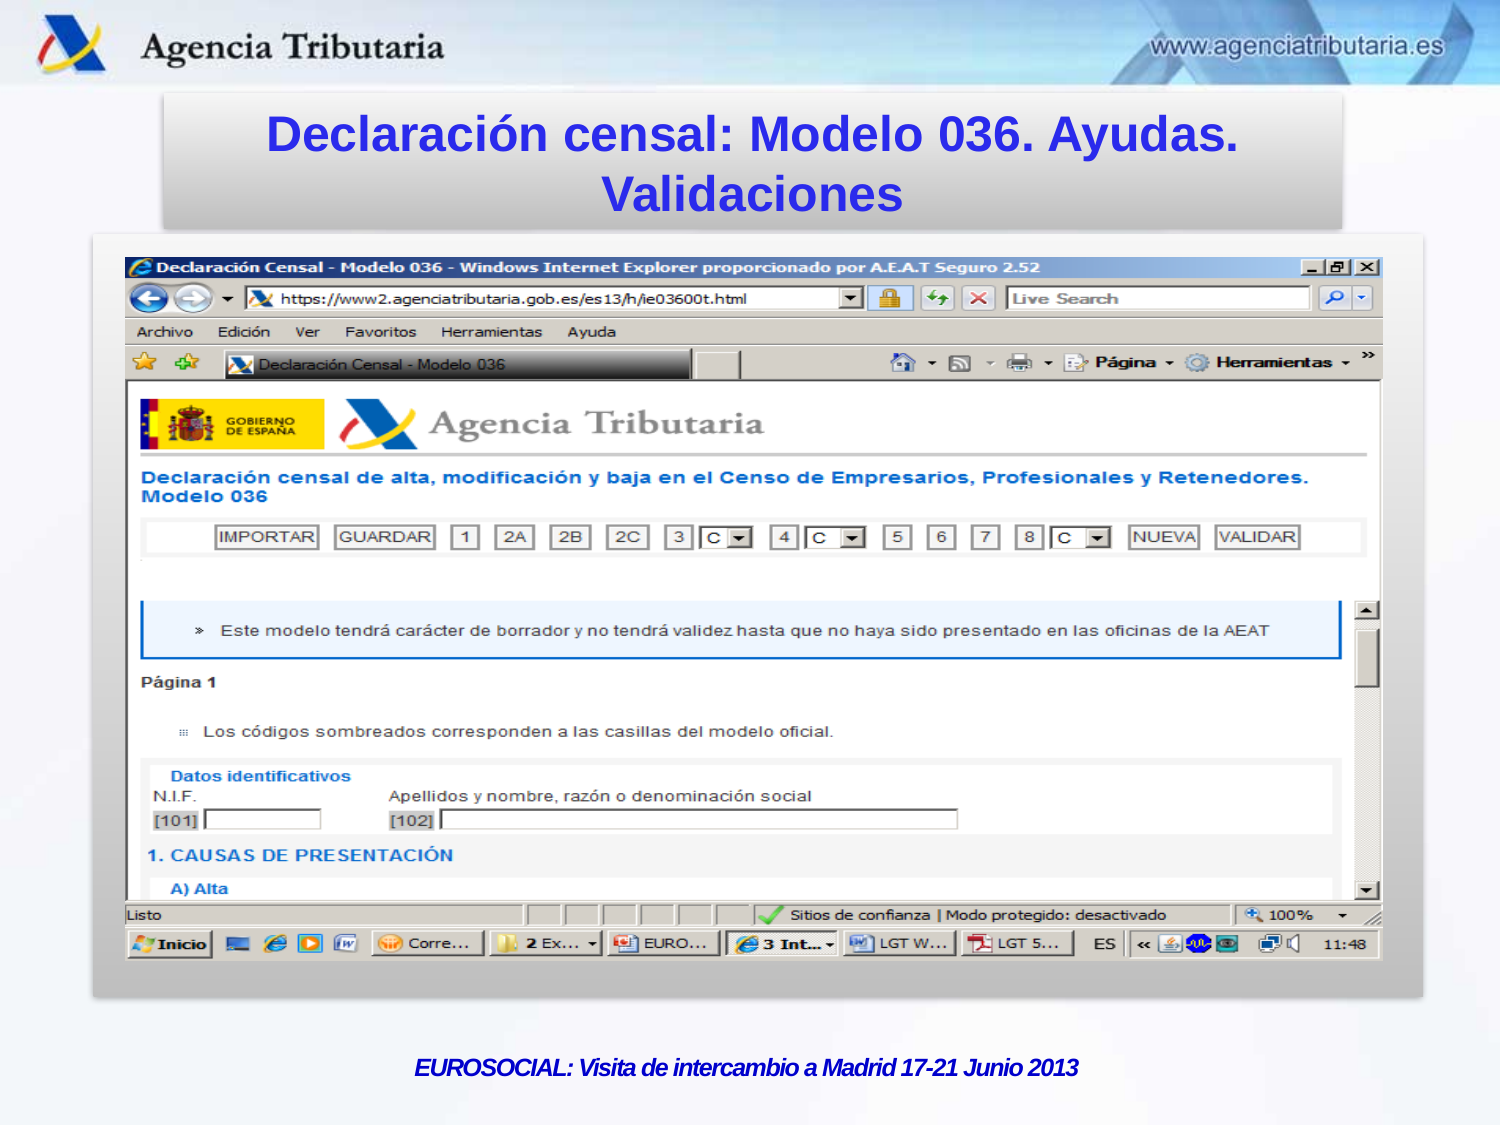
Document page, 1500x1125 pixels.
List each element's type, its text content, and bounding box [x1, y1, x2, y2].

text_box Declaración censal: Modelo 036. Ayudas. Validaciones [163, 93, 1343, 229]
text_box [93, 234, 1424, 997]
text_box EUROSOCIAL: Visita de intercambio a Madrid 17-21 Junio 2013 [46, 1044, 1454, 1090]
picture [0, 0, 1500, 1125]
